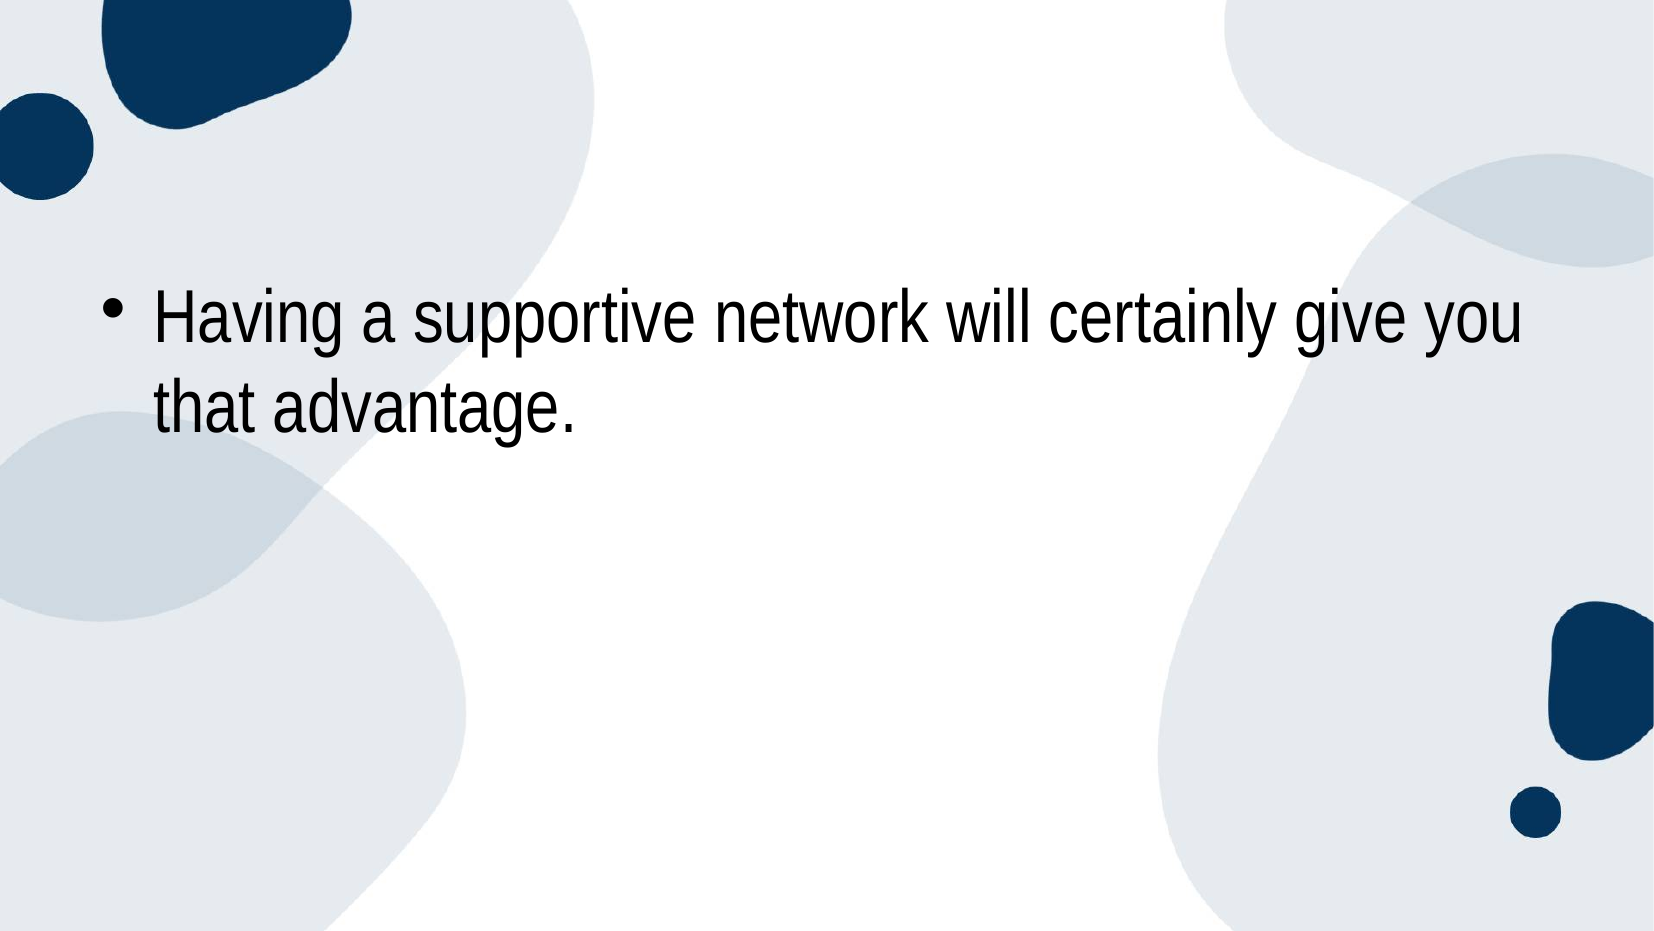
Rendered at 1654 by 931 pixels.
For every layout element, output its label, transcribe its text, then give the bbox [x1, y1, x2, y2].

picture [0, 0, 1654, 931]
list Having a supportive network will certainly give you that advantage. [82, 267, 1571, 663]
